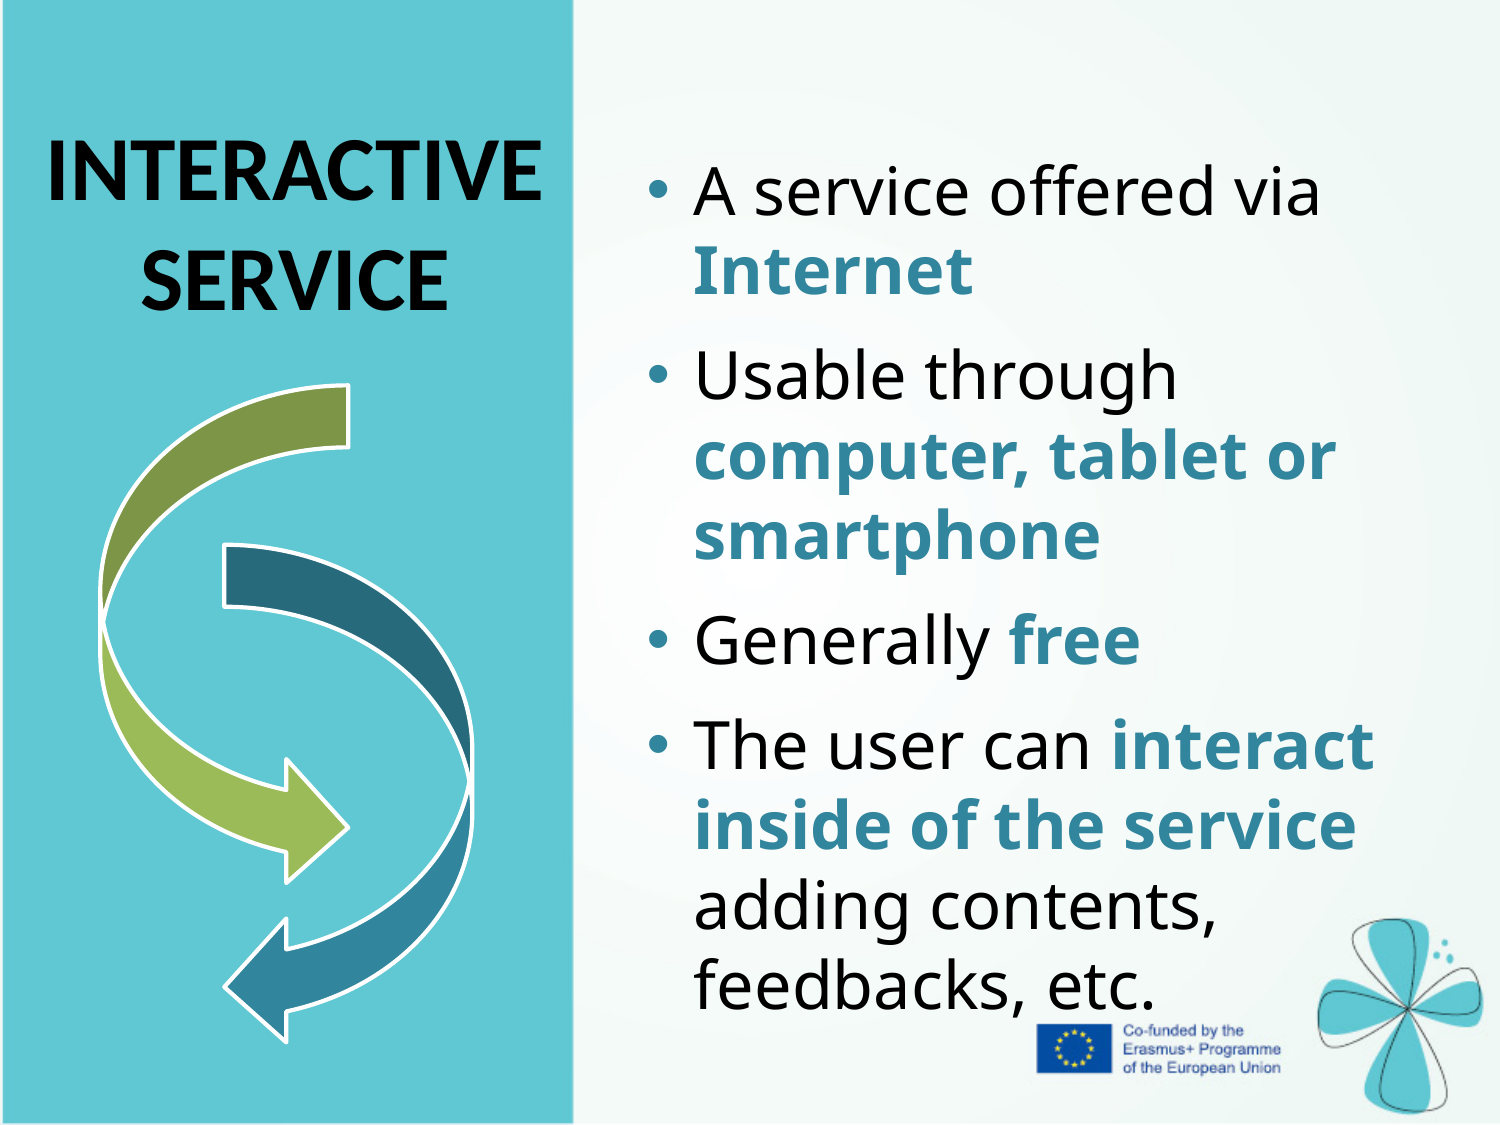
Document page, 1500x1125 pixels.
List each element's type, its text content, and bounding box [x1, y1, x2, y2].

text_box INTERACTIVE SERVICE [29, 101, 561, 337]
picture [0, 0, 1500, 1125]
text_box A service offered via Internet Usable through computer, tablet or smartphone Generally free The user can interact inside of the service adding contents, feedbacks, etc. [631, 140, 1437, 1056]
text_box [222, 542, 475, 1045]
text_box [98, 383, 351, 885]
